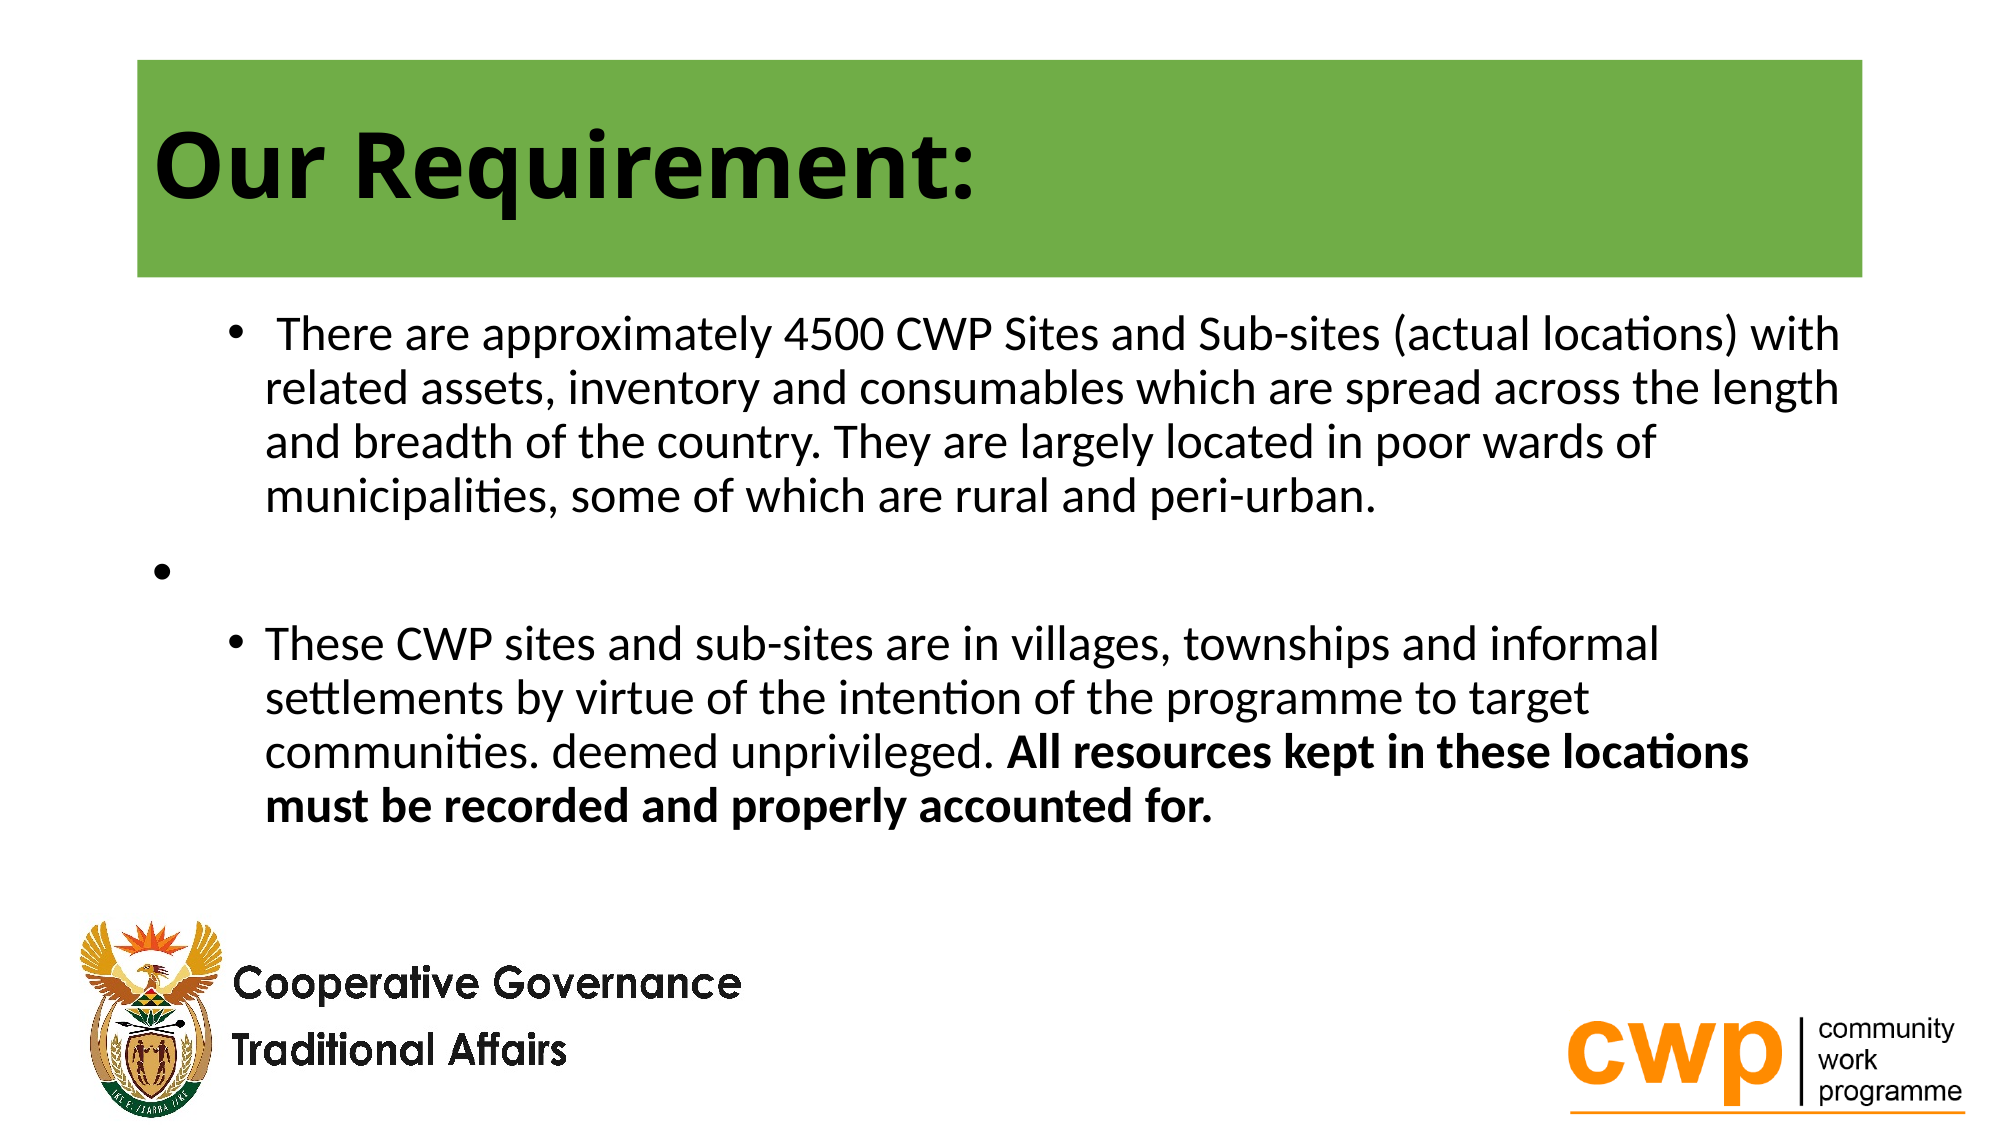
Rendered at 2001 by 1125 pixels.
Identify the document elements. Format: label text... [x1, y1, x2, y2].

picture [79, 913, 752, 1125]
picture [1560, 999, 1981, 1125]
title Our Requirement: [137, 59, 1863, 278]
list There are approximately 4500 CWP Sites and Sub-sites (actual locations) with related assets, inventory and consumables which are spread across the length and breadth of the country. They are largely located in poor wards of municipalities, some of which are rural and peri-urban. These CWP sites and sub-sites are in villages, townships and informal settlements by virtue of the intention of the programme to target communities. deemed unprivileged. All resources kept in these locations must be recorded and properly accounted for. [137, 299, 1863, 1014]
